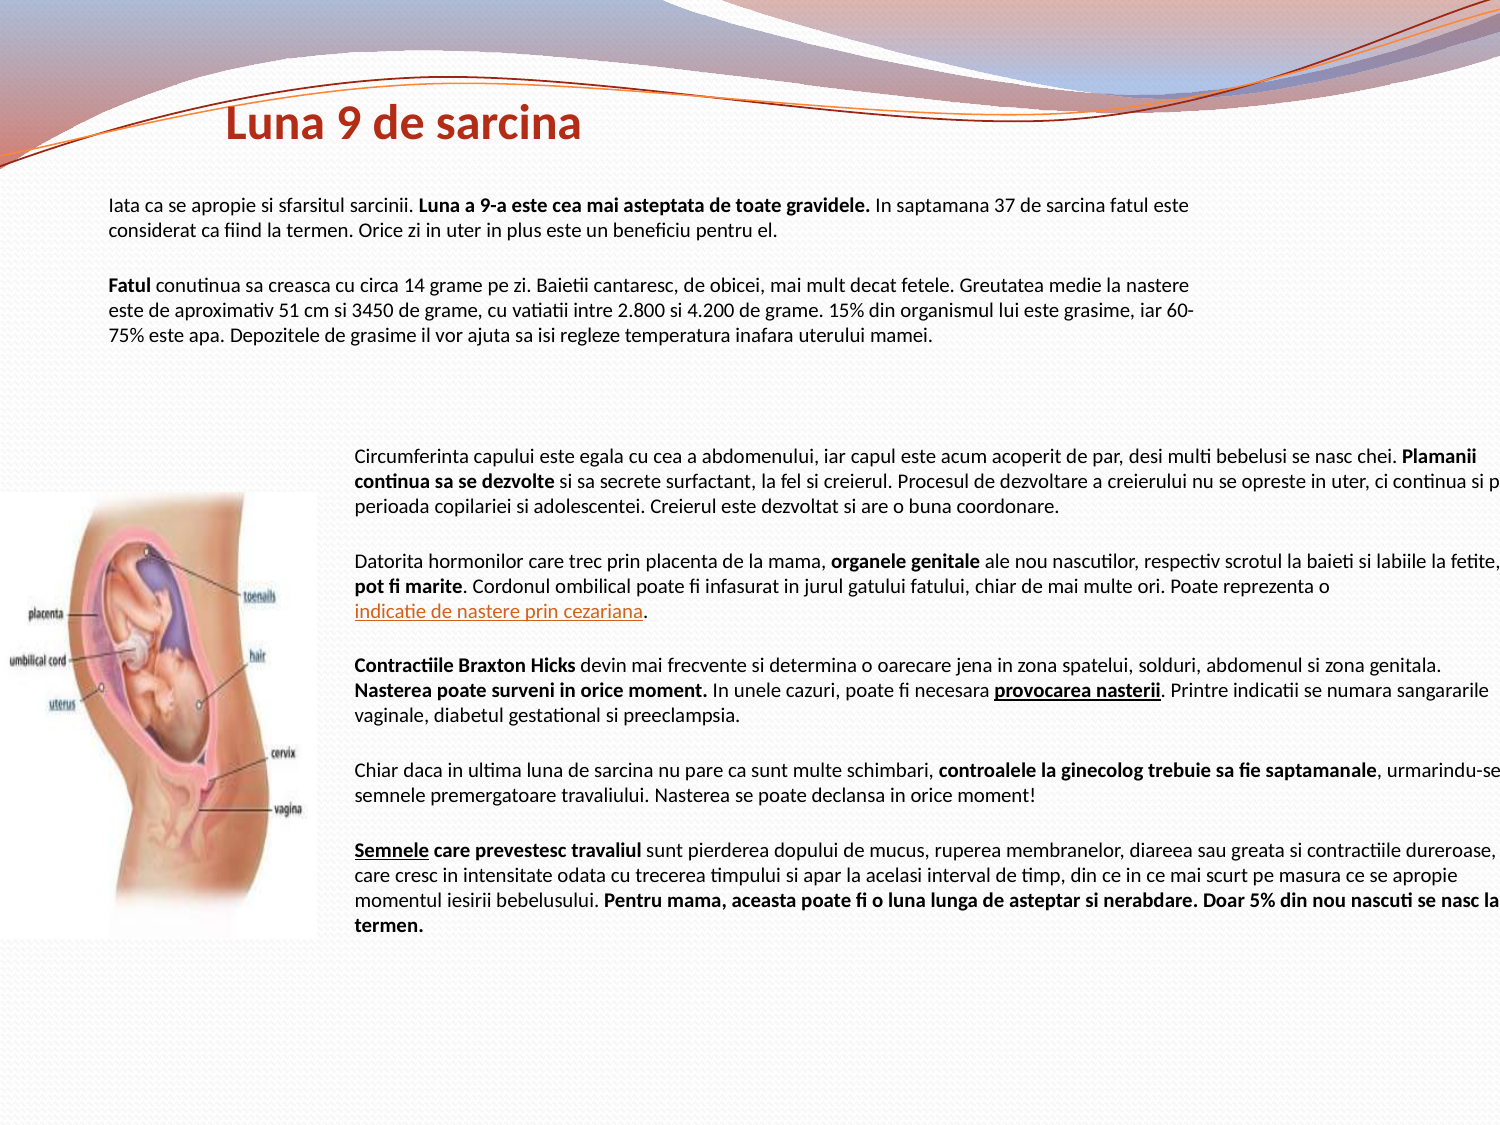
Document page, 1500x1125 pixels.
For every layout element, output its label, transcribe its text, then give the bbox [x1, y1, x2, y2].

text_box Iata ca se apropie si sfarsitul sarcinii. Luna a 9-a este cea mai asteptata de toate gravidele. In saptamana 37 de sarcina fatul este considerat ca fiind la termen. Orice zi in uter in plus este un beneficiu pentru el. Fatul conutinua sa creasca cu circa 14 grame pe zi. Baietii cantaresc, de obicei, mai mult decat fetele. Greutatea medie la nastere este de aproximativ 51 cm si 3450 de grame, cu vatiatii intre 2.800 si 4.200 de grame. 15% din organismul lui este grasime, iar 60-75% este apa. Depozitele de grasime il vor ajuta sa isi regleze temperatura inafara uterului mamei. [93, 184, 1243, 415]
picture [0, 491, 317, 938]
text_box Luna 9 de sarcina [210, 81, 938, 157]
text_box Circumferinta capului este egala cu cea a abdomenului, iar capul este acum acoperit de par, desi multi bebelusi se nasc chei. Plamanii continua sa se dezvolte si sa secrete surfactant, la fel si creierul. Procesul de dezvoltare a creierului nu se opreste in uter, ci continua si pe perioada copilariei si adolescentei. Creierul este dezvoltat si are o buna coordonare. Datorita hormonilor care trec prin placenta de la mama, organele genitale ale nou nascutilor, respectiv scrotul la baieti si labiile la fetite, pot fi marite. Cordonul ombilical poate fi infasurat in jurul gatului fatului, chiar de mai multe ori. Poate reprezenta o indicatie de nastere prin cezariana. Contractiile Braxton Hicks devin mai frecvente si determina o oarecare jena in zona spatelui, solduri, abdomenul si zona genitala. Nasterea poate surveni in orice moment. In unele cazuri, poate fi necesara provocarea nasterii. Printre indicatii se numara sangararile vaginale, diabetul gestational si preeclampsia. Chiar daca in ultima luna de sarcina nu pare ca sunt multe schimbari, controalele la ginecolog trebuie sa fie saptamanale, urmarindu-se semnele premergatoare travaliului. Nasterea se poate declansa in orice moment! Semnele care prevestesc travaliul sunt pierderea dopului de mucus, ruperea membranelor, diareea sau greata si contractiile dureroase, care cresc in intensitate odata cu trecerea timpului si apar la acelasi interval de timp, din ce in ce mai scurt pe masura ce se apropie momentul iesirii bebelusului. Pentru mama, aceasta poate fi o luna lunga de asteptar si nerabdare. Doar 5% din nou nascuti se nasc la termen. [339, 435, 1500, 970]
